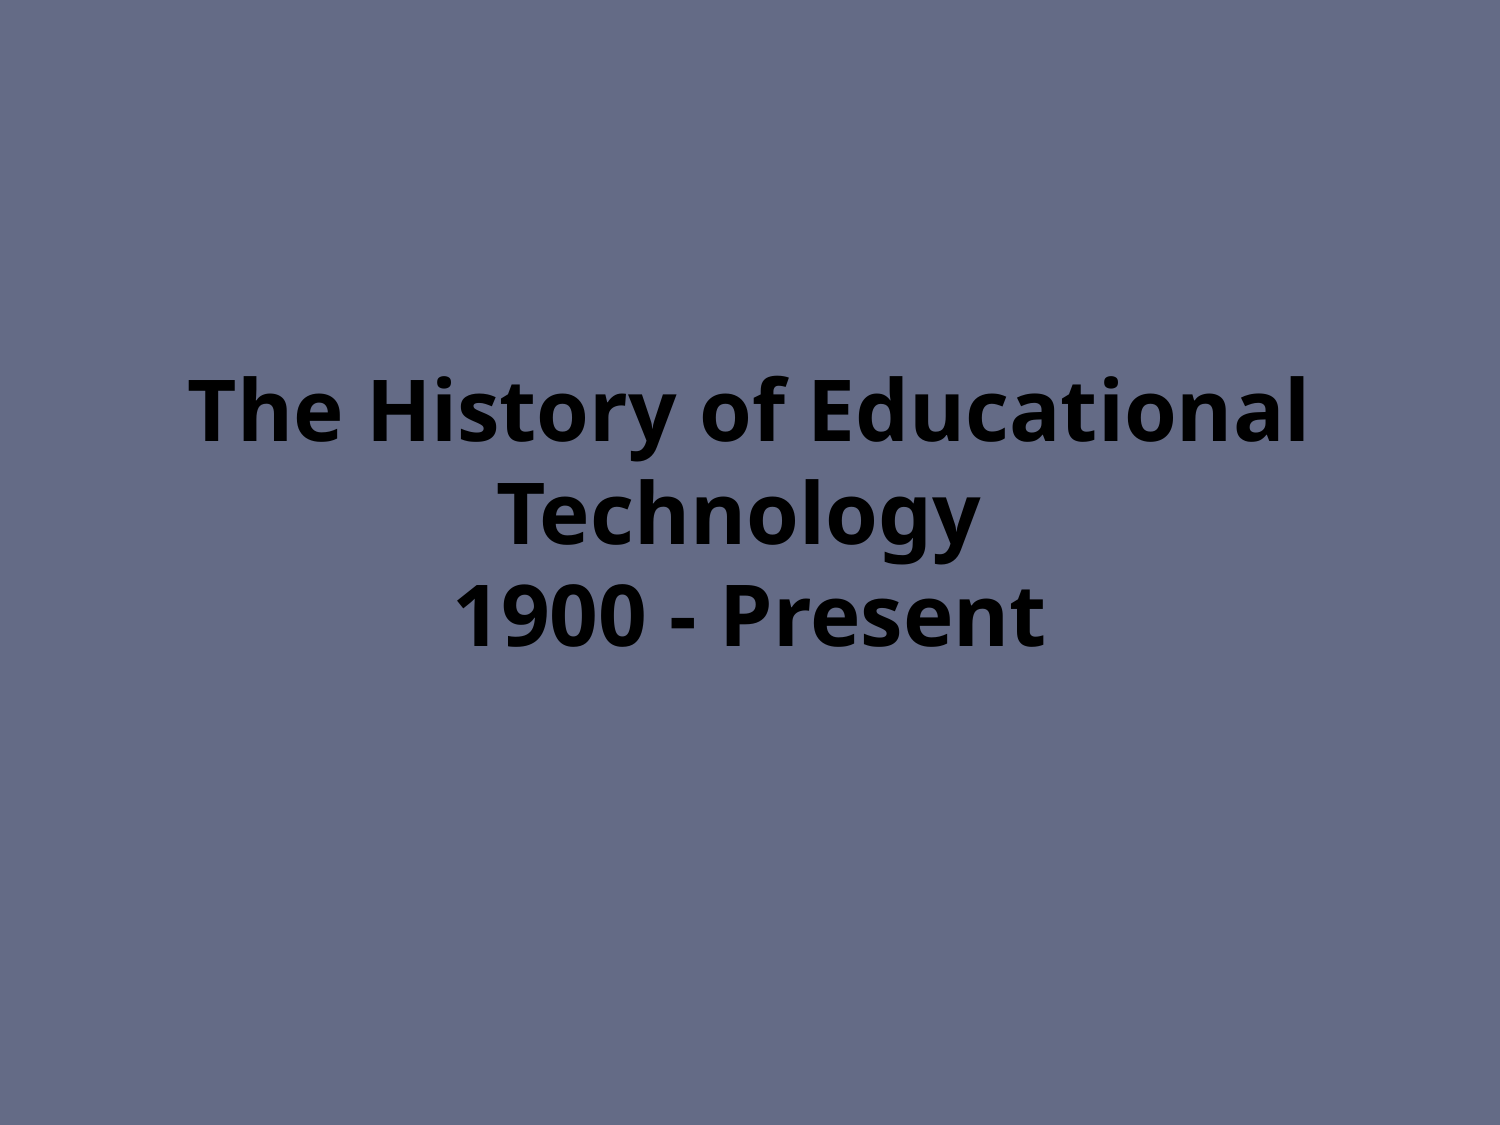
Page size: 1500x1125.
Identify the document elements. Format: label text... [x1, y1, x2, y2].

title The History of Educational Technology 1900 - Present [75, 45, 1425, 975]
